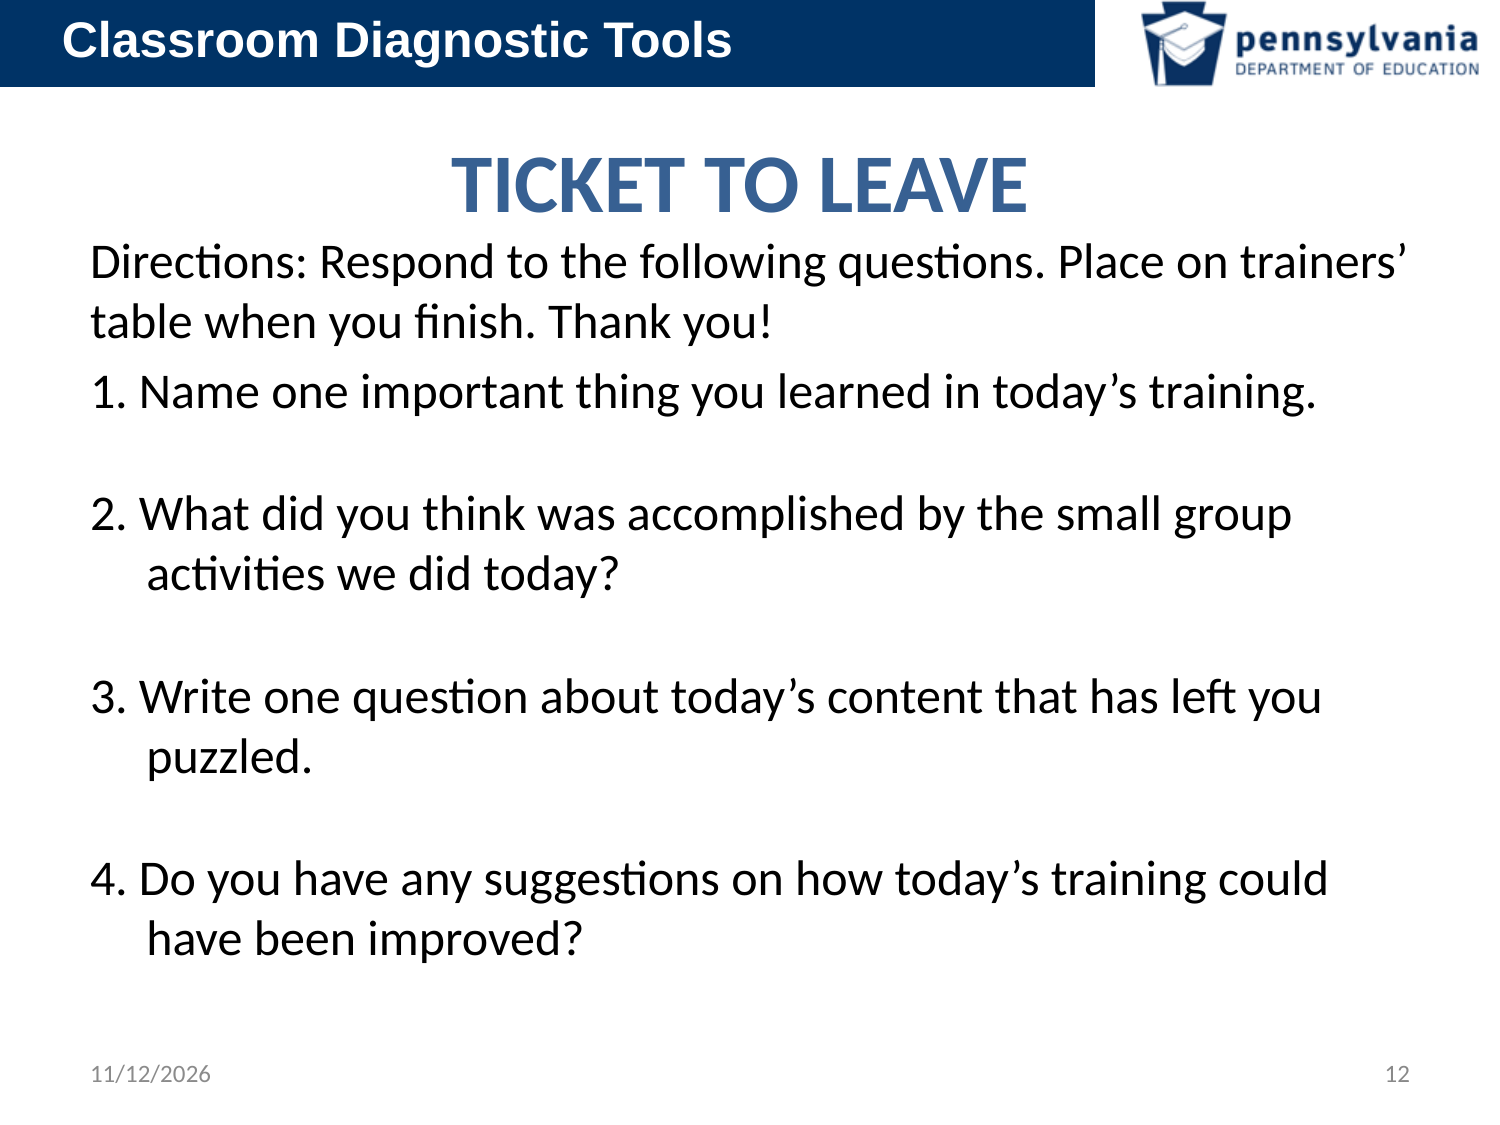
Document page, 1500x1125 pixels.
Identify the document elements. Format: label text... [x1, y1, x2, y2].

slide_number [75, 1042, 425, 1103]
list Directions: Respond to the following questions. Place on trainers’ table when you finish. Thank you! 1. Name one important thing you learned in today’s training. 2. What did you think was accomplished by the small group activities we did today? 3. Write one question about today’s content that has left you puzzled. 4. Do you have any suggestions on how today’s training could have been improved? [75, 220, 1425, 1001]
slide_number 12 [1074, 1042, 1425, 1103]
picture [1134, 0, 1485, 90]
title TICKET TO LEAVE [75, 45, 1425, 220]
